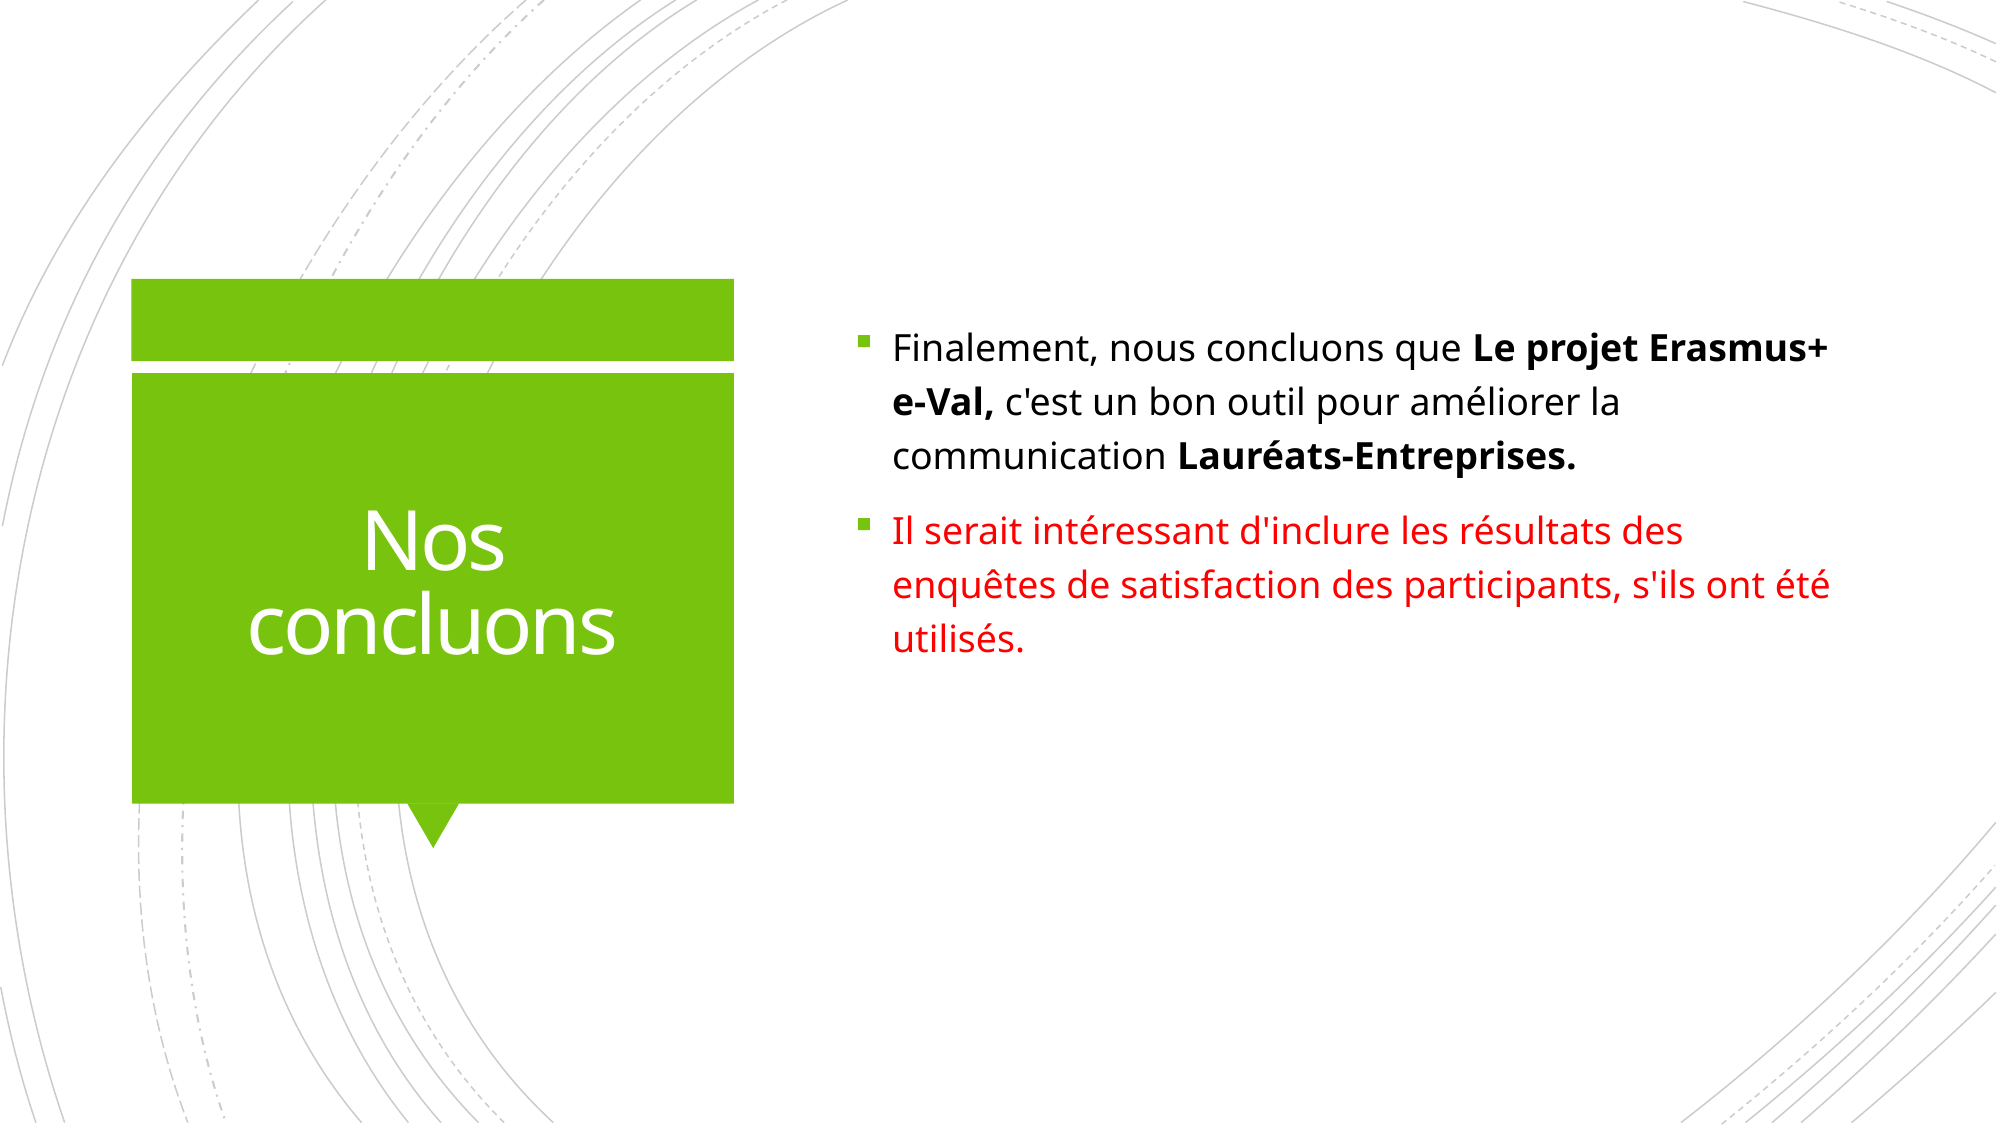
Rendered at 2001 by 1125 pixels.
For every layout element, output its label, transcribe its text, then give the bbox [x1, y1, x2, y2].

title Nos concluons [145, 385, 720, 789]
list Finalement, nous concluons que Le projet Erasmus+ e-Val, c'est un bon outil pour améliorer la communication Lauréats-Entreprises. Il serait intéressant d'inclure les résultats des enquêtes de satisfaction des participants, s'ils ont été utilisés. [839, 131, 1871, 993]
